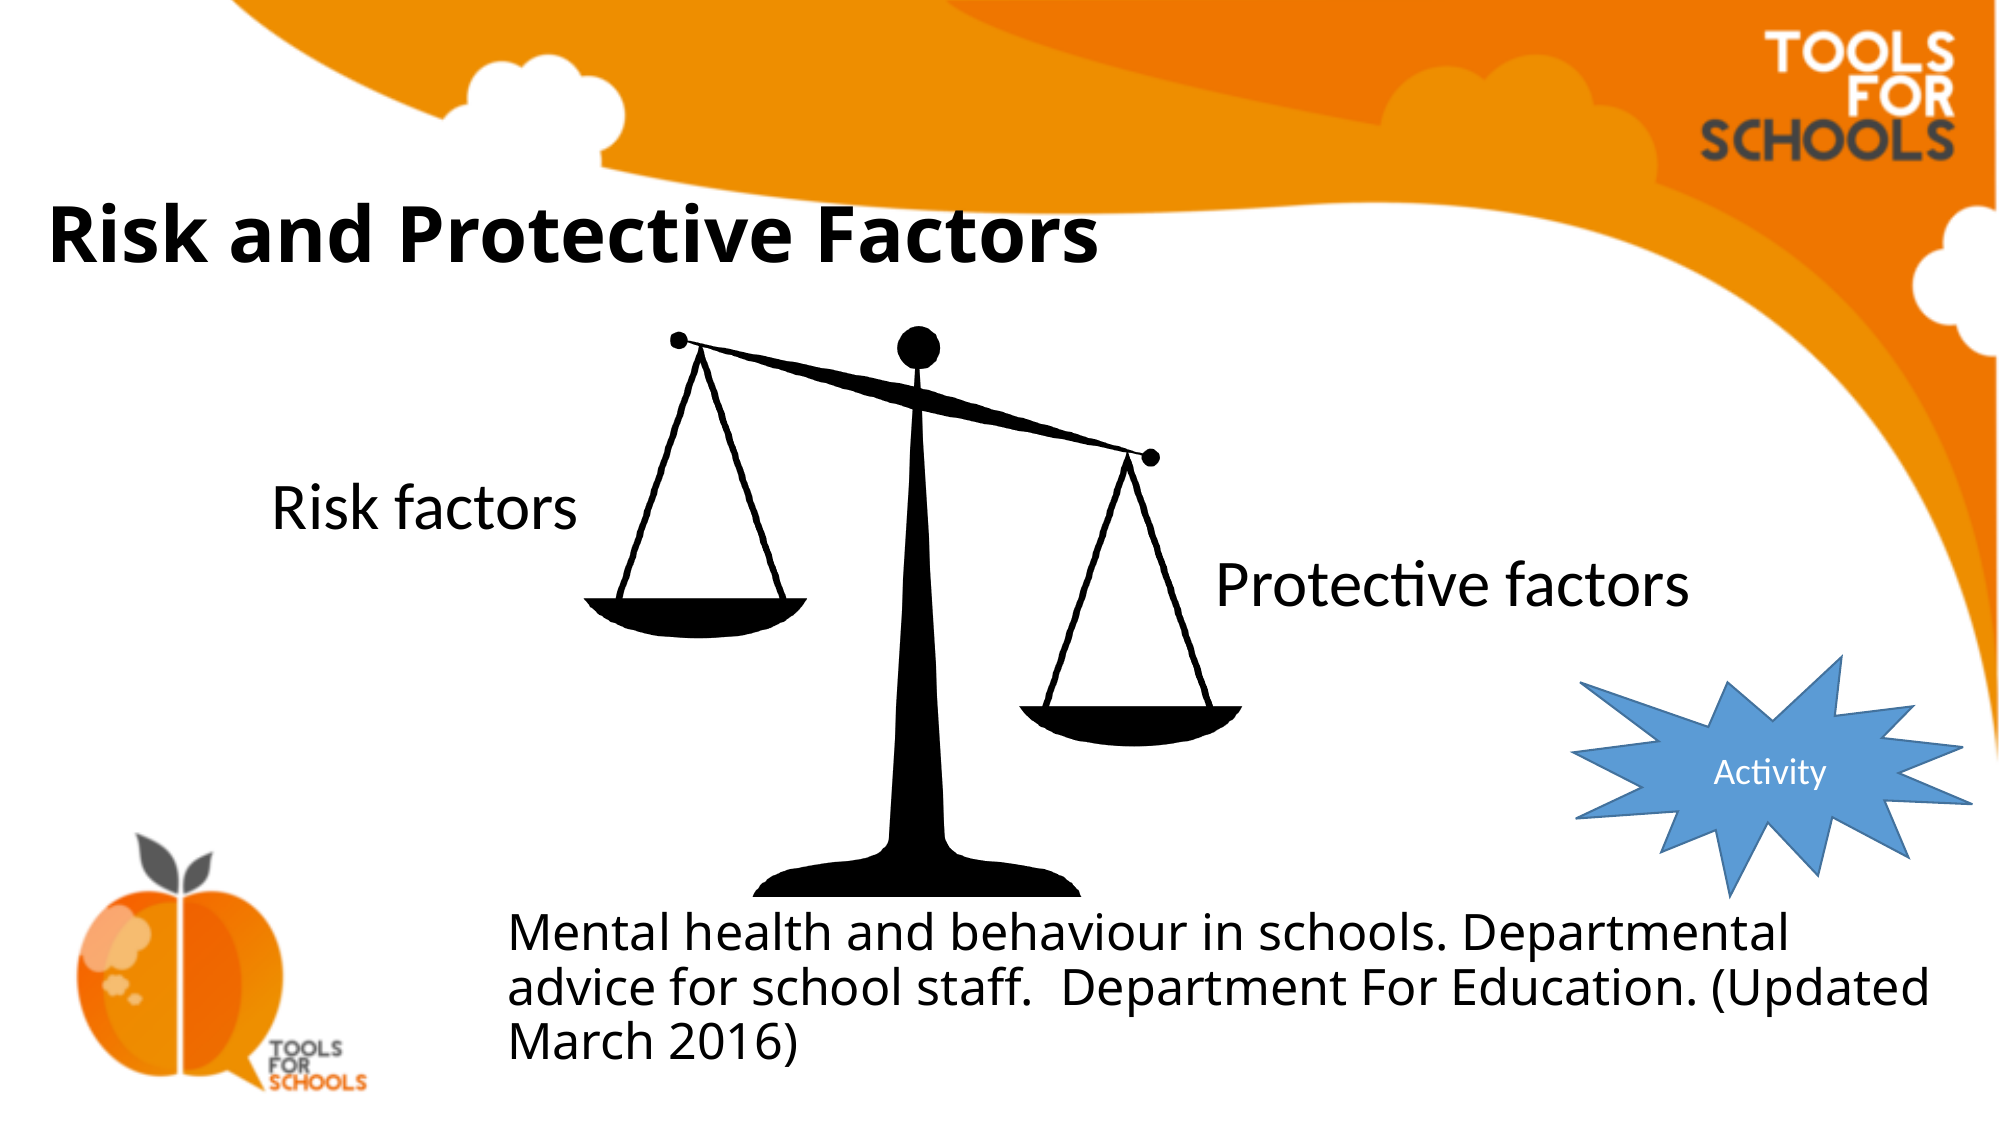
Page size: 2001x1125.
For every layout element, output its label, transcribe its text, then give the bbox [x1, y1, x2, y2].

text_box Risk factors [257, 455, 317, 551]
title Risk and Protective Factors [31, 187, 1863, 374]
text_box Activity [1569, 654, 1973, 900]
list Mental health and behaviour in schools. Departmental advice for school staff. Department For Education. (Updated March 2016) [492, 503, 1969, 1083]
text_box Protective factors [1508, 532, 1816, 627]
picture [0, 0, 2001, 1125]
